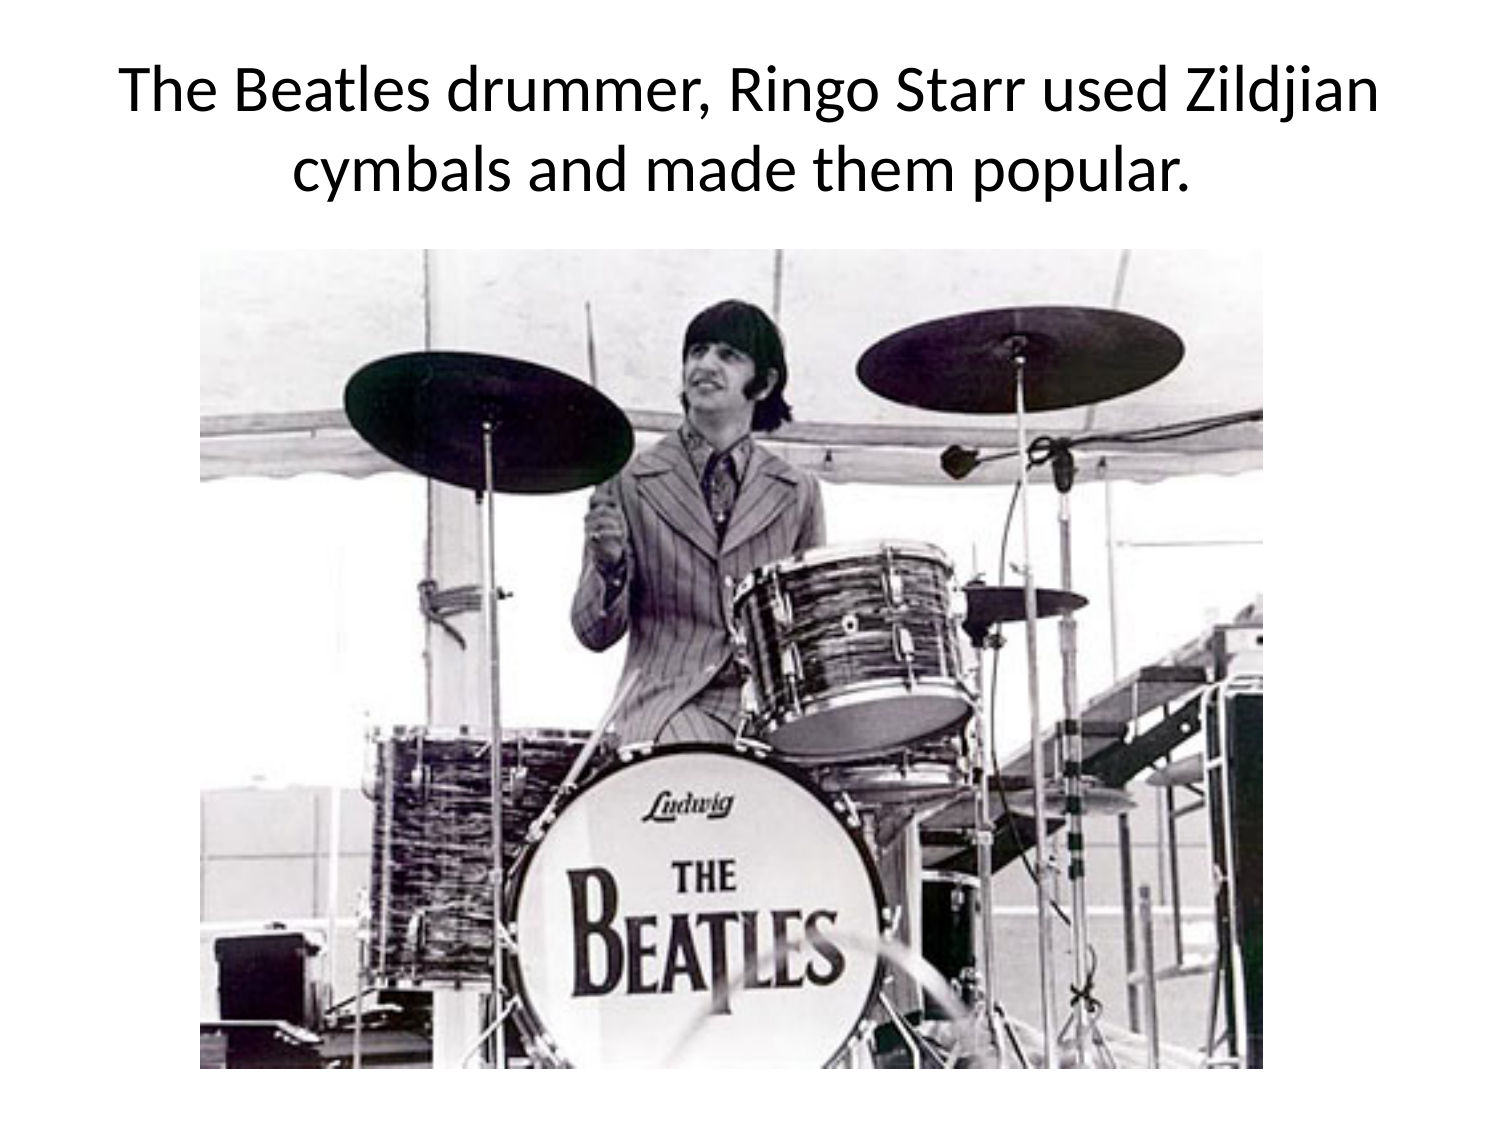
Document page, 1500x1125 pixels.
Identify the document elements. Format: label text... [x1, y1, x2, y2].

list The Beatles drummer, Ringo Starr used Zildjian cymbals and made them popular. [37, 37, 1463, 1088]
picture [199, 249, 1263, 1069]
